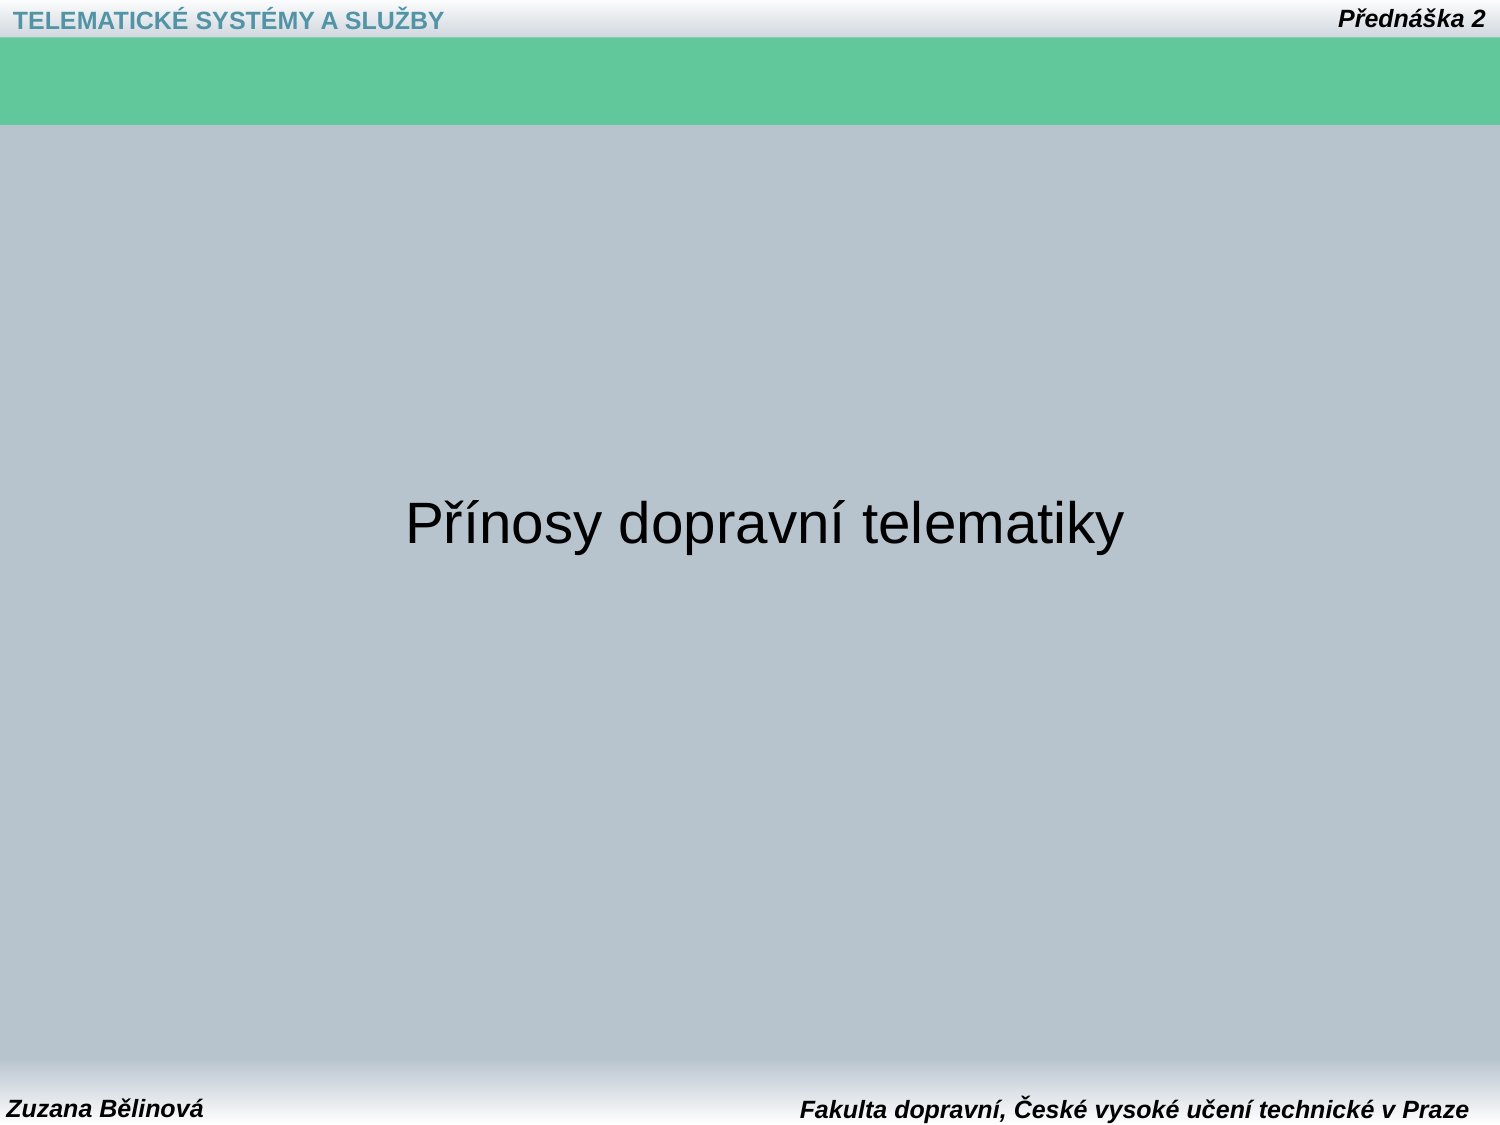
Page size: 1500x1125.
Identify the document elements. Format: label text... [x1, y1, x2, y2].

list Přínosy dopravní telematiky [87, 314, 1460, 1059]
